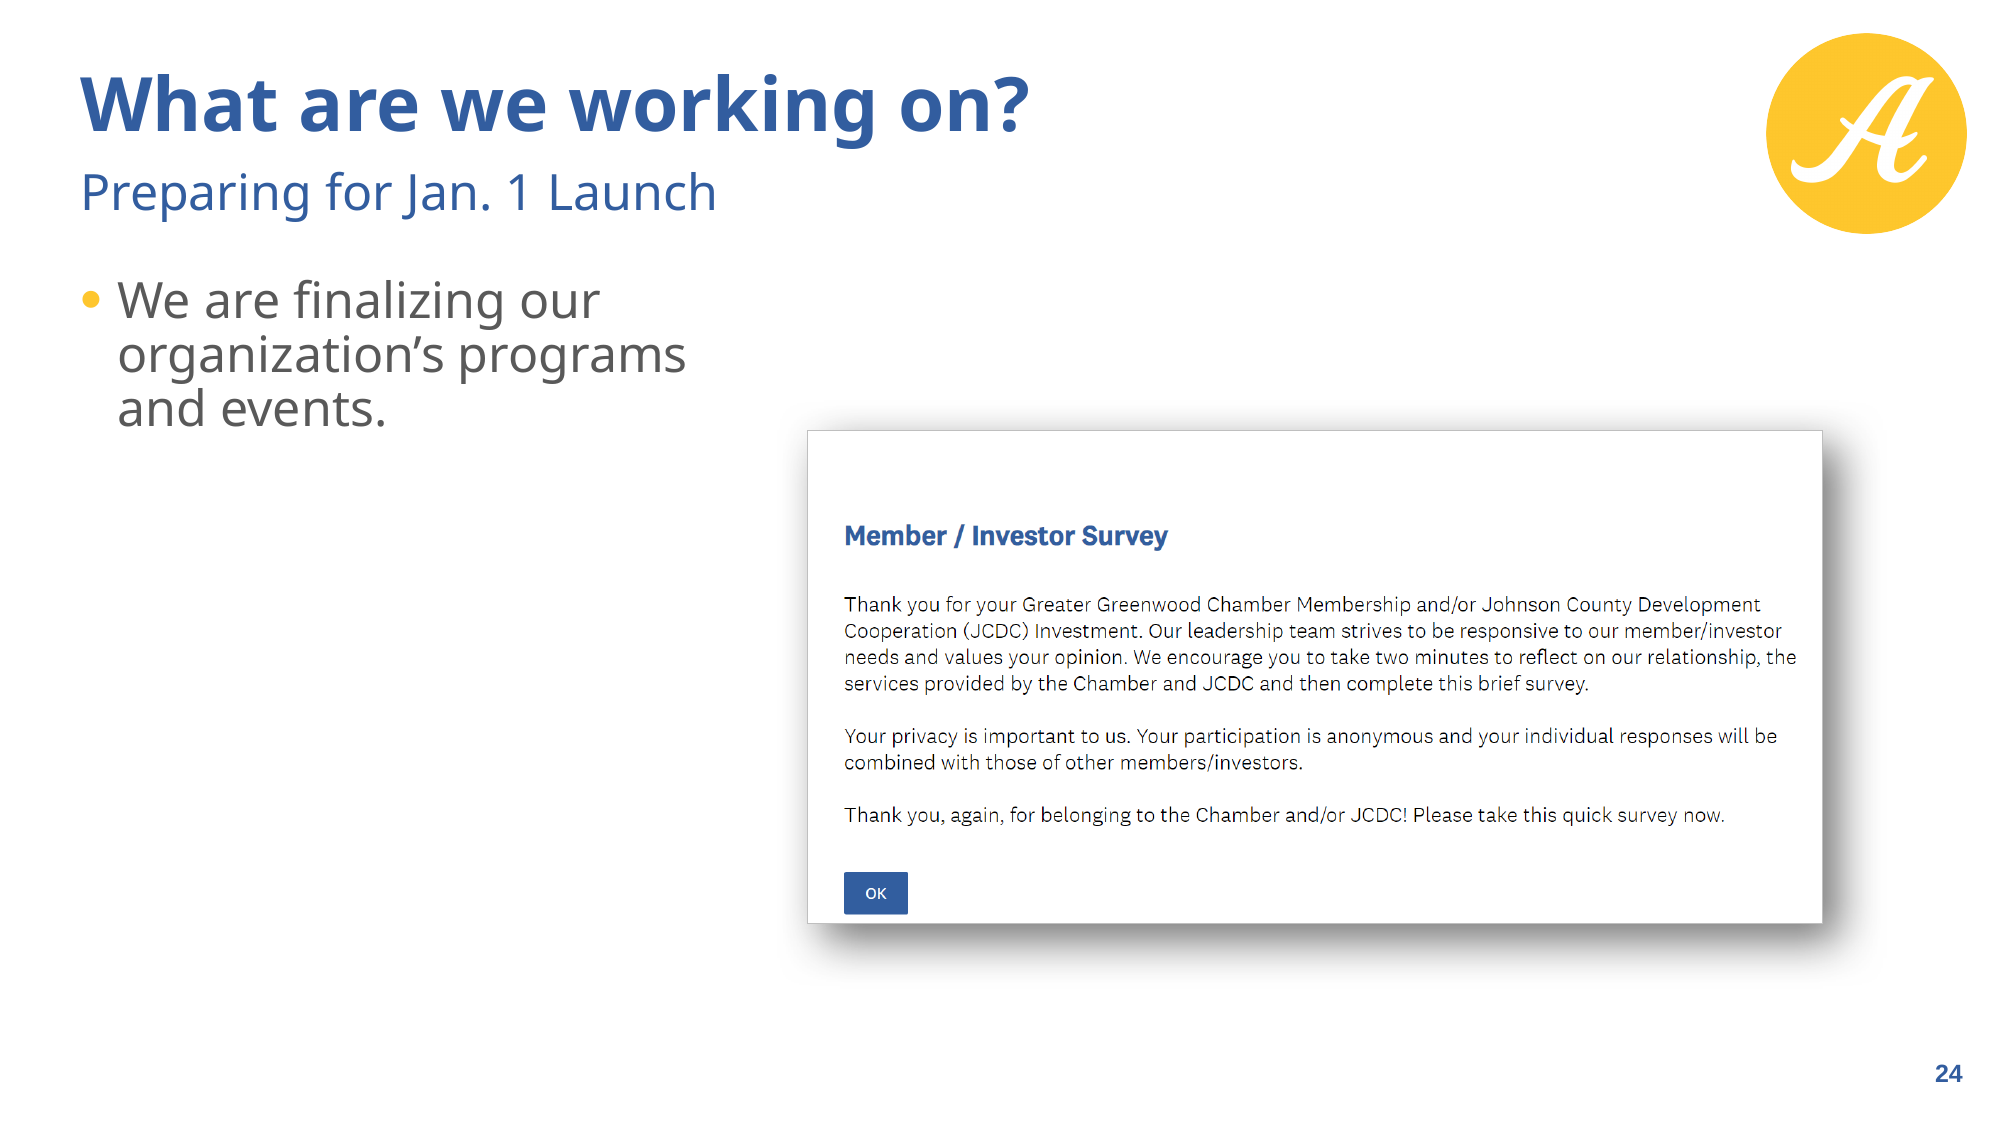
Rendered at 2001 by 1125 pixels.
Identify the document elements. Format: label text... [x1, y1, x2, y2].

title What are we working on? [64, 22, 1863, 156]
picture [1766, 33, 1967, 234]
list We are finalizing our organization’s programs and events. [64, 267, 745, 1014]
slide_number 24 [1527, 1042, 1978, 1103]
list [807, 430, 1823, 925]
list Preparing for Jan. 1 Launch [64, 159, 1863, 230]
